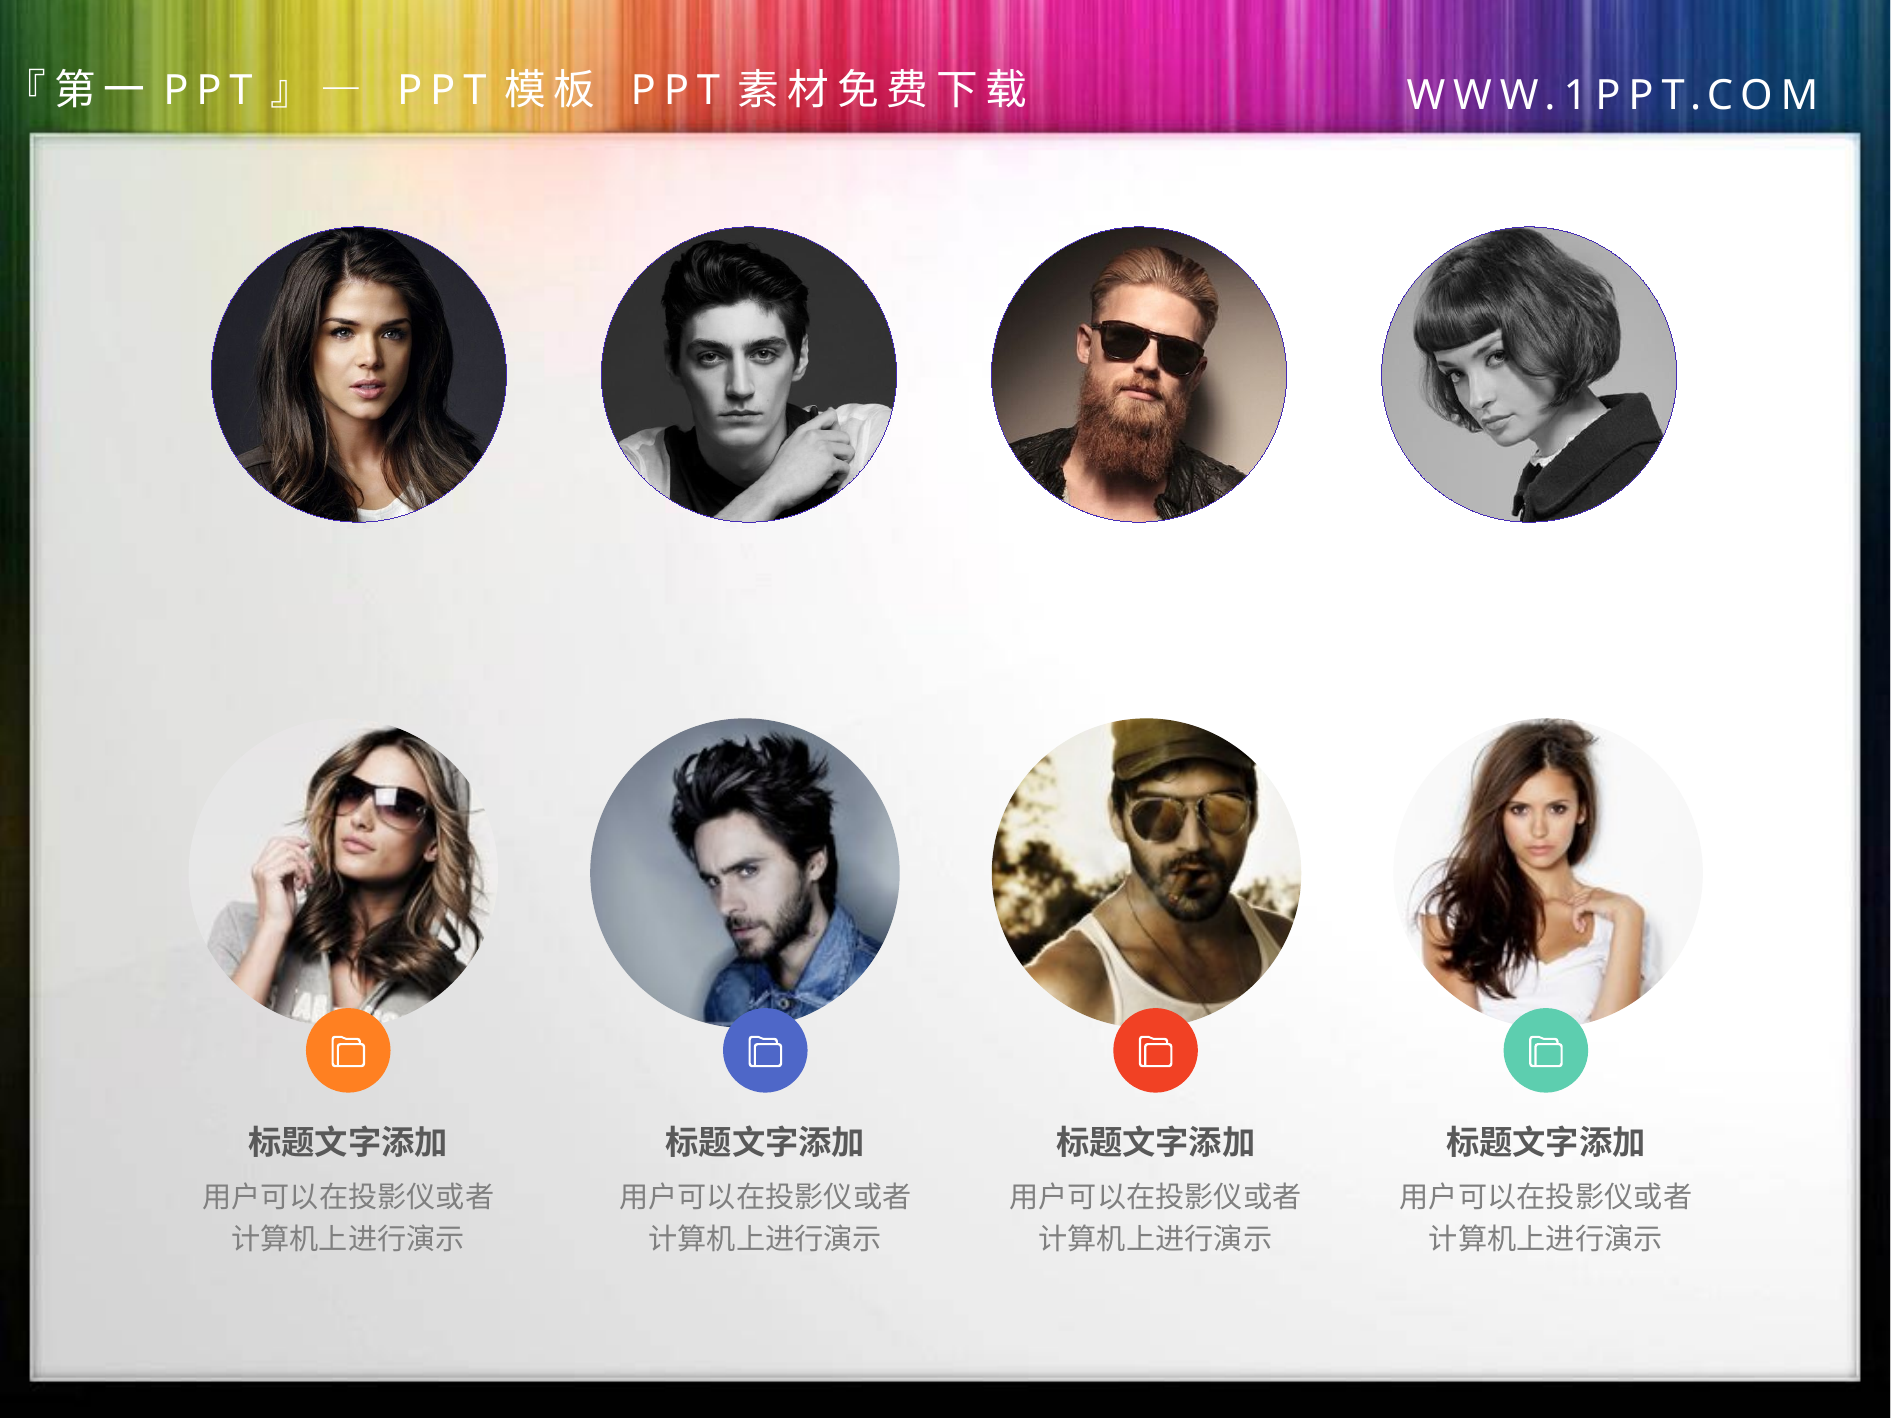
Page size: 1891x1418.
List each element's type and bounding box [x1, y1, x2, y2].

text_box [748, 1035, 783, 1068]
text_box [1138, 1035, 1173, 1068]
text_box [305, 1035, 391, 1093]
text_box [331, 1035, 366, 1068]
text_box [1113, 1035, 1198, 1093]
text_box [984, 1105, 1327, 1265]
text_box [1503, 1035, 1589, 1093]
text_box [723, 1035, 808, 1093]
text_box [593, 1105, 937, 1265]
text_box [1529, 1035, 1563, 1068]
text_box [1374, 1105, 1718, 1265]
text_box [176, 1105, 520, 1265]
picture [0, 0, 1891, 1418]
